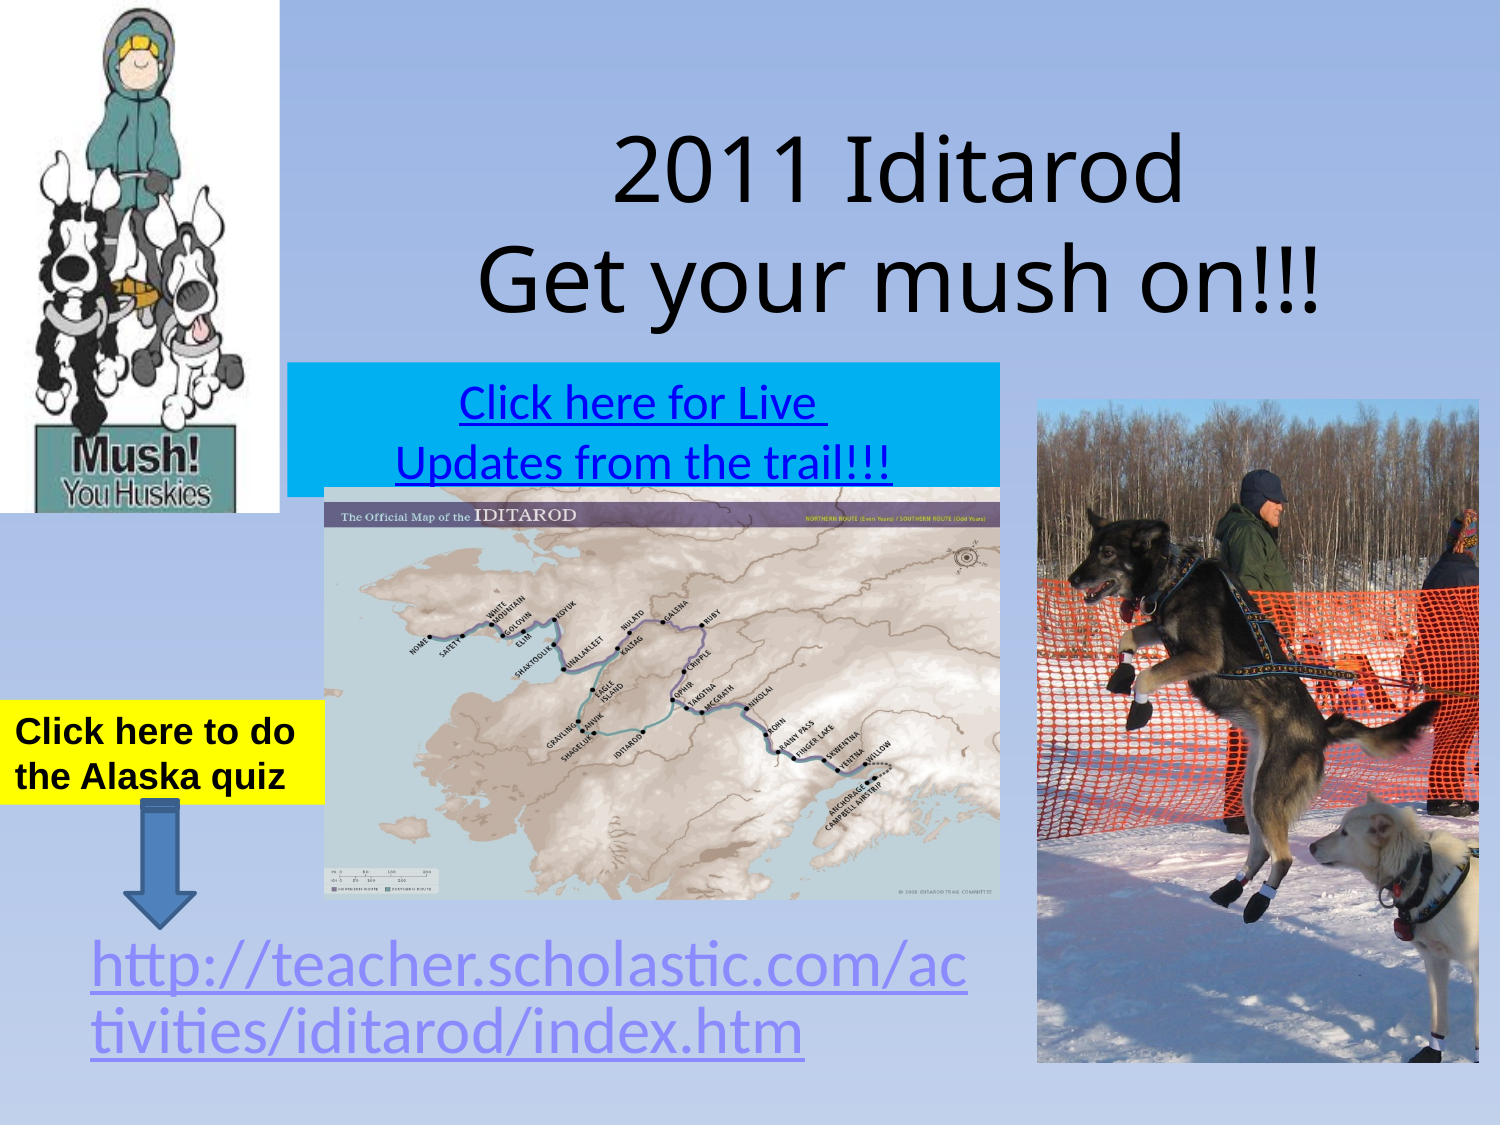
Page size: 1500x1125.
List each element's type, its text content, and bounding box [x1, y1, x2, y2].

text_box [123, 798, 197, 931]
text_box Click here to do the Alaska quiz [0, 699, 319, 805]
title 2011 Iditarod Get your mush on!!! [300, 99, 1500, 342]
text_box Click here for Live Updates from the trail!!! [287, 362, 1000, 498]
picture [1037, 399, 1479, 1063]
subtitle http://teacher.scholastic.com/activities/iditarod/index.htm [75, 912, 1013, 1075]
picture [324, 487, 1001, 901]
picture [0, 0, 280, 513]
